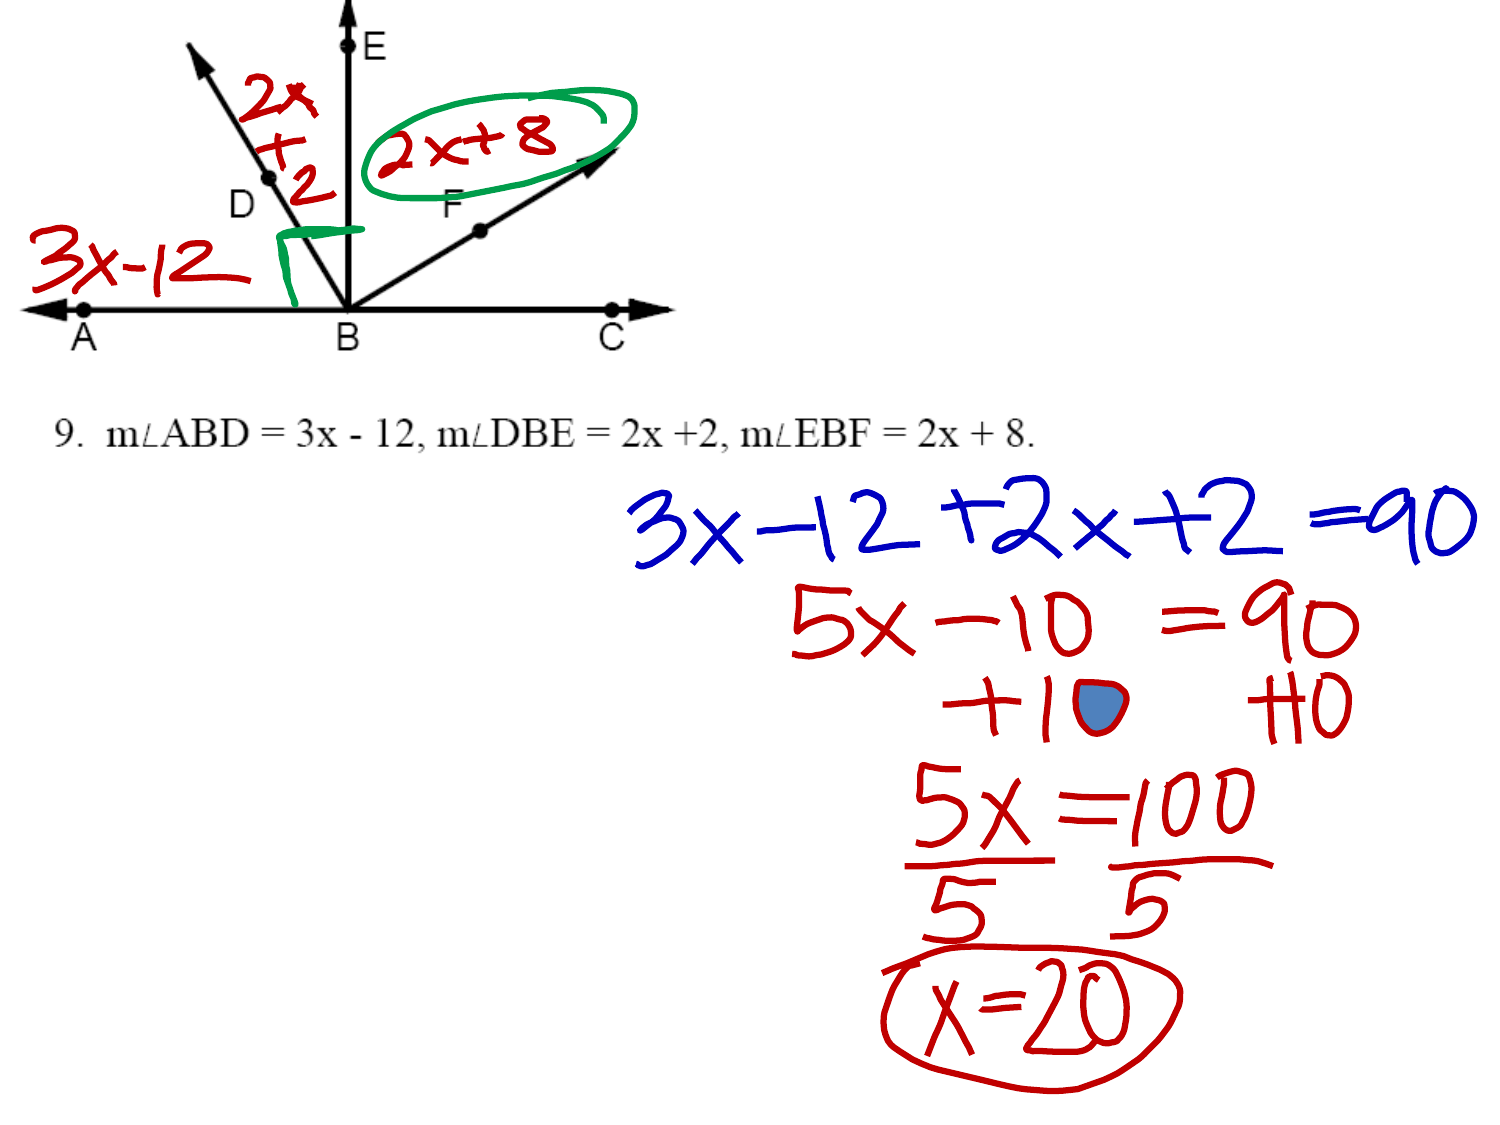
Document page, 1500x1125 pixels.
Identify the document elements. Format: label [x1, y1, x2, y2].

text_box [915, 764, 966, 846]
text_box [857, 607, 884, 629]
text_box [1044, 676, 1050, 743]
text_box [851, 491, 921, 551]
text_box [1427, 487, 1475, 555]
text_box [1133, 518, 1176, 523]
text_box [1310, 518, 1369, 526]
text_box [981, 793, 1003, 813]
text_box [953, 489, 973, 542]
text_box [1200, 481, 1283, 553]
text_box [993, 699, 1022, 703]
text_box [941, 504, 959, 509]
text_box [628, 492, 685, 568]
text_box [718, 535, 743, 563]
text_box [861, 602, 906, 656]
text_box [984, 677, 997, 736]
text_box [886, 630, 915, 655]
text_box [922, 878, 996, 942]
text_box [1134, 779, 1149, 847]
text_box [942, 699, 989, 706]
text_box [1161, 624, 1226, 632]
text_box [1073, 509, 1095, 530]
text_box [981, 779, 1021, 849]
text_box [691, 512, 740, 565]
text_box [881, 945, 1181, 1092]
text_box [694, 509, 717, 534]
text_box [1244, 581, 1293, 662]
text_box [1305, 600, 1357, 656]
text_box [816, 496, 835, 561]
text_box [1074, 510, 1117, 549]
text_box [1109, 872, 1181, 938]
text_box [756, 526, 816, 533]
text_box [1368, 489, 1419, 565]
text_box [1044, 594, 1090, 655]
text_box [1164, 490, 1191, 554]
text_box [1289, 671, 1300, 744]
text_box [1096, 530, 1131, 558]
text_box [1002, 810, 1029, 845]
text_box [963, 502, 1005, 507]
text_box [1012, 595, 1030, 652]
text_box [1058, 817, 1117, 822]
text_box [1164, 774, 1198, 835]
text_box [1216, 770, 1253, 832]
picture [0, 0, 1410, 473]
text_box [1268, 677, 1276, 745]
text_box [1309, 508, 1361, 516]
text_box [1110, 858, 1274, 869]
text_box [1162, 609, 1219, 614]
text_box [1314, 674, 1350, 737]
text_box [1059, 793, 1130, 799]
text_box [935, 618, 1000, 624]
text_box [904, 859, 1056, 867]
text_box [792, 586, 852, 658]
text_box [1073, 679, 1129, 736]
text_box [994, 481, 1062, 558]
text_box [1179, 516, 1212, 520]
